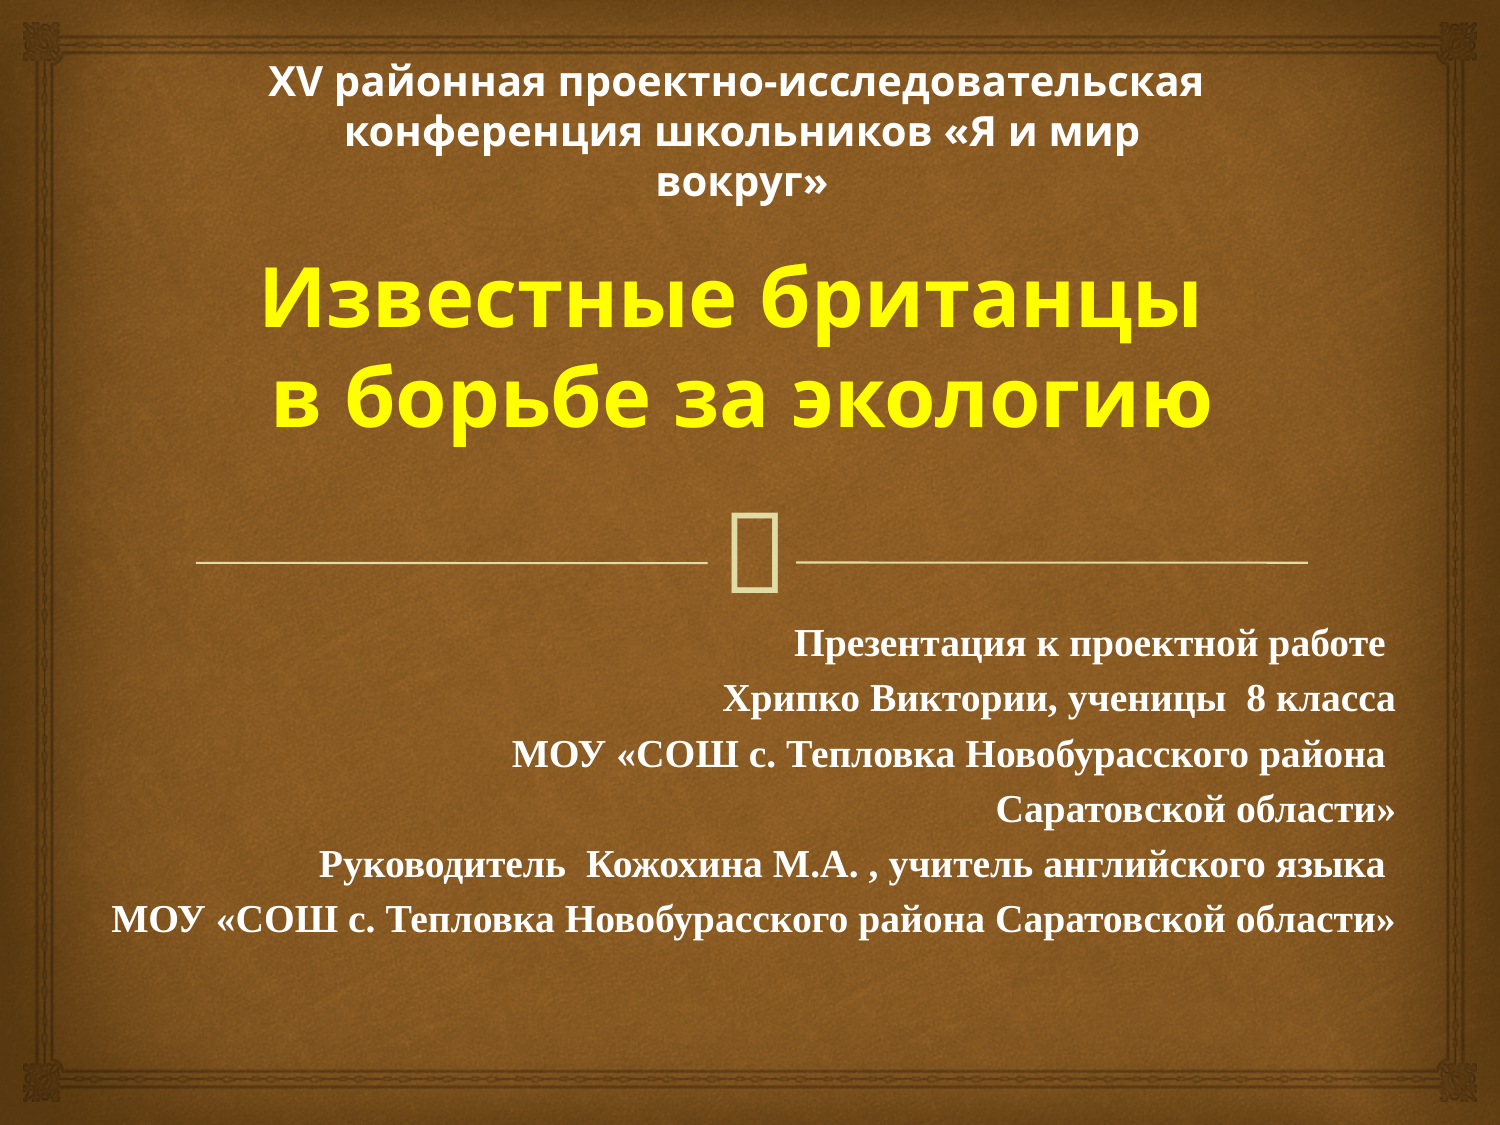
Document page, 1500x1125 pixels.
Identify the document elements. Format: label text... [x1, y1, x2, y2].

picture [0, 0, 1500, 1125]
subtitle Презентация к проектной работе Хрипко Виктории, ученицы 8 класса МОУ «СОШ с. Тепловка Новобурасского района Саратовской области» Руководитель Кожохина М.А. , учитель английского языка МОУ «СОШ с. Тепловка Новобурасского района Саратовской области» [88, 609, 1412, 1000]
text_box XV районная проектно-исследовательская конференция школьников «Я и мир вокруг» [242, 47, 1242, 263]
title Известные британцы в борьбе за экологию [186, 267, 1298, 552]
